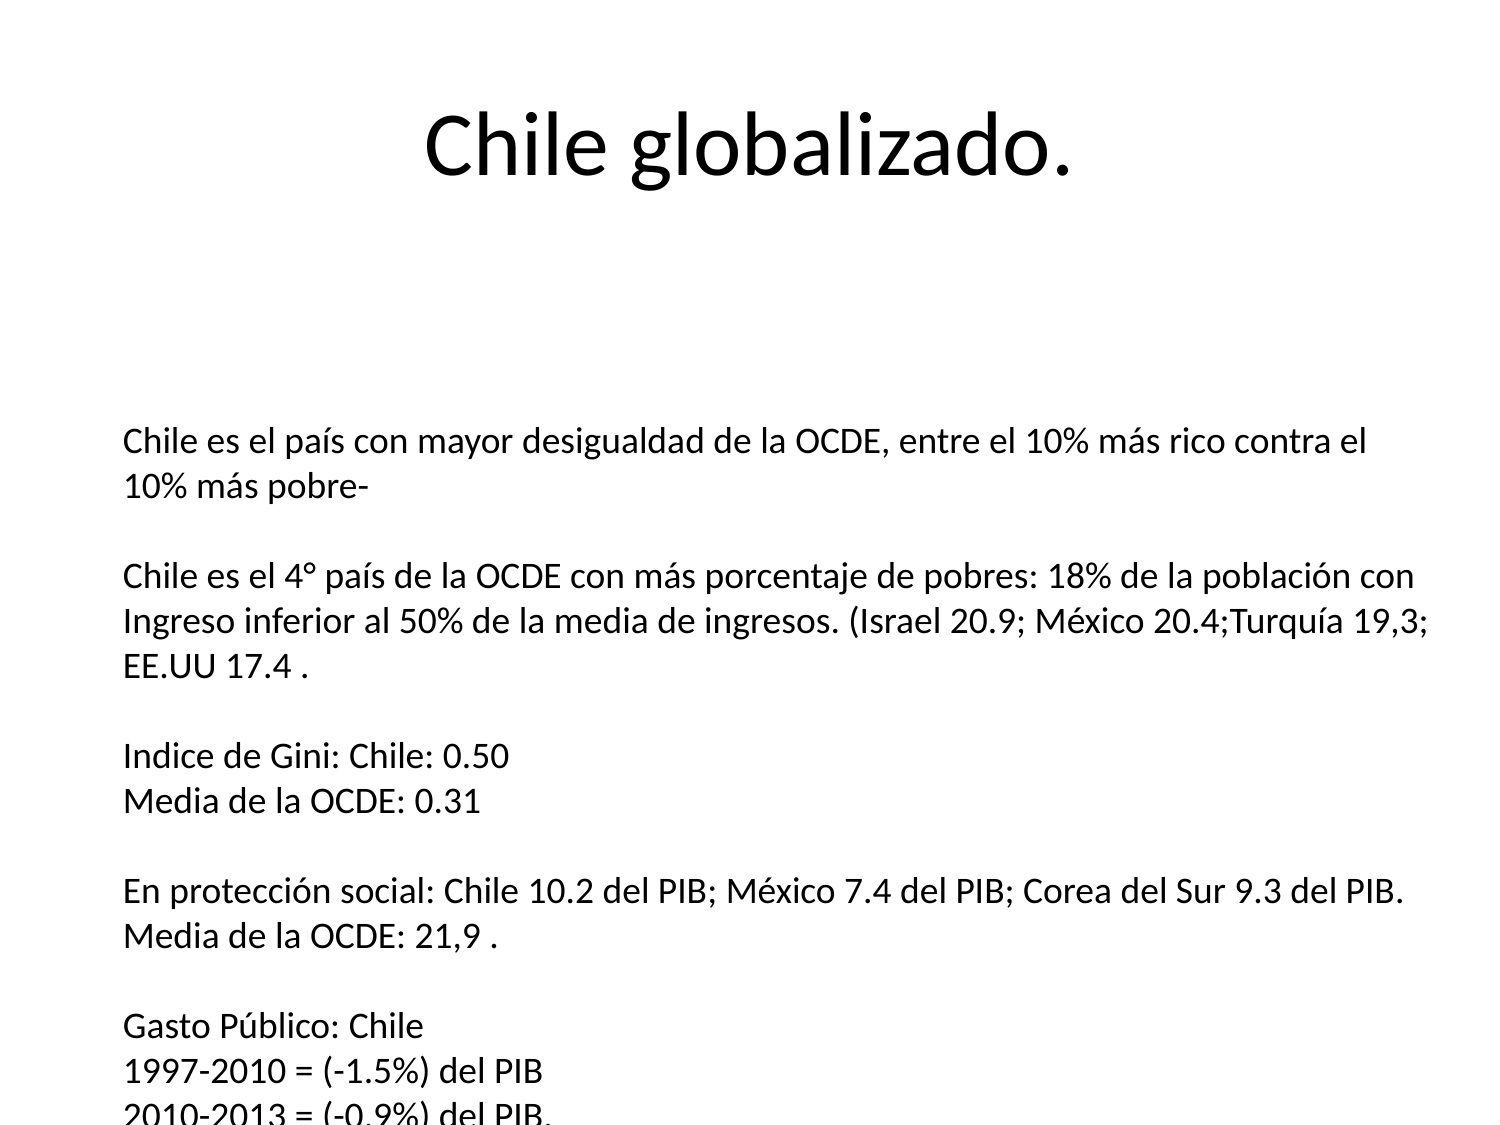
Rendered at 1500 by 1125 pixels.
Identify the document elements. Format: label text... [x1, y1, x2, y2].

text_box Chile es el país con mayor desigualdad de la OCDE, entre el 10% más rico contra el 10% más pobre- Chile es el 4° país de la OCDE con más porcentaje de pobres: 18% de la población con Ingreso inferior al 50% de la media de ingresos. (Israel 20.9; México 20.4;Turquía 19,3; EE.UU 17.4 . Indice de Gini: Chile: 0.50 Media de la OCDE: 0.31 En protección social: Chile 10.2 del PIB; México 7.4 del PIB; Corea del Sur 9.3 del PIB. Media de la OCDE: 21,9 . Gasto Público: Chile 1997-2010 = (-1.5%) del PIB 2010-2013 = (-0.9%) del PIB. [108, 408, 1445, 1125]
title Chile globalizado. [75, 45, 1425, 233]
